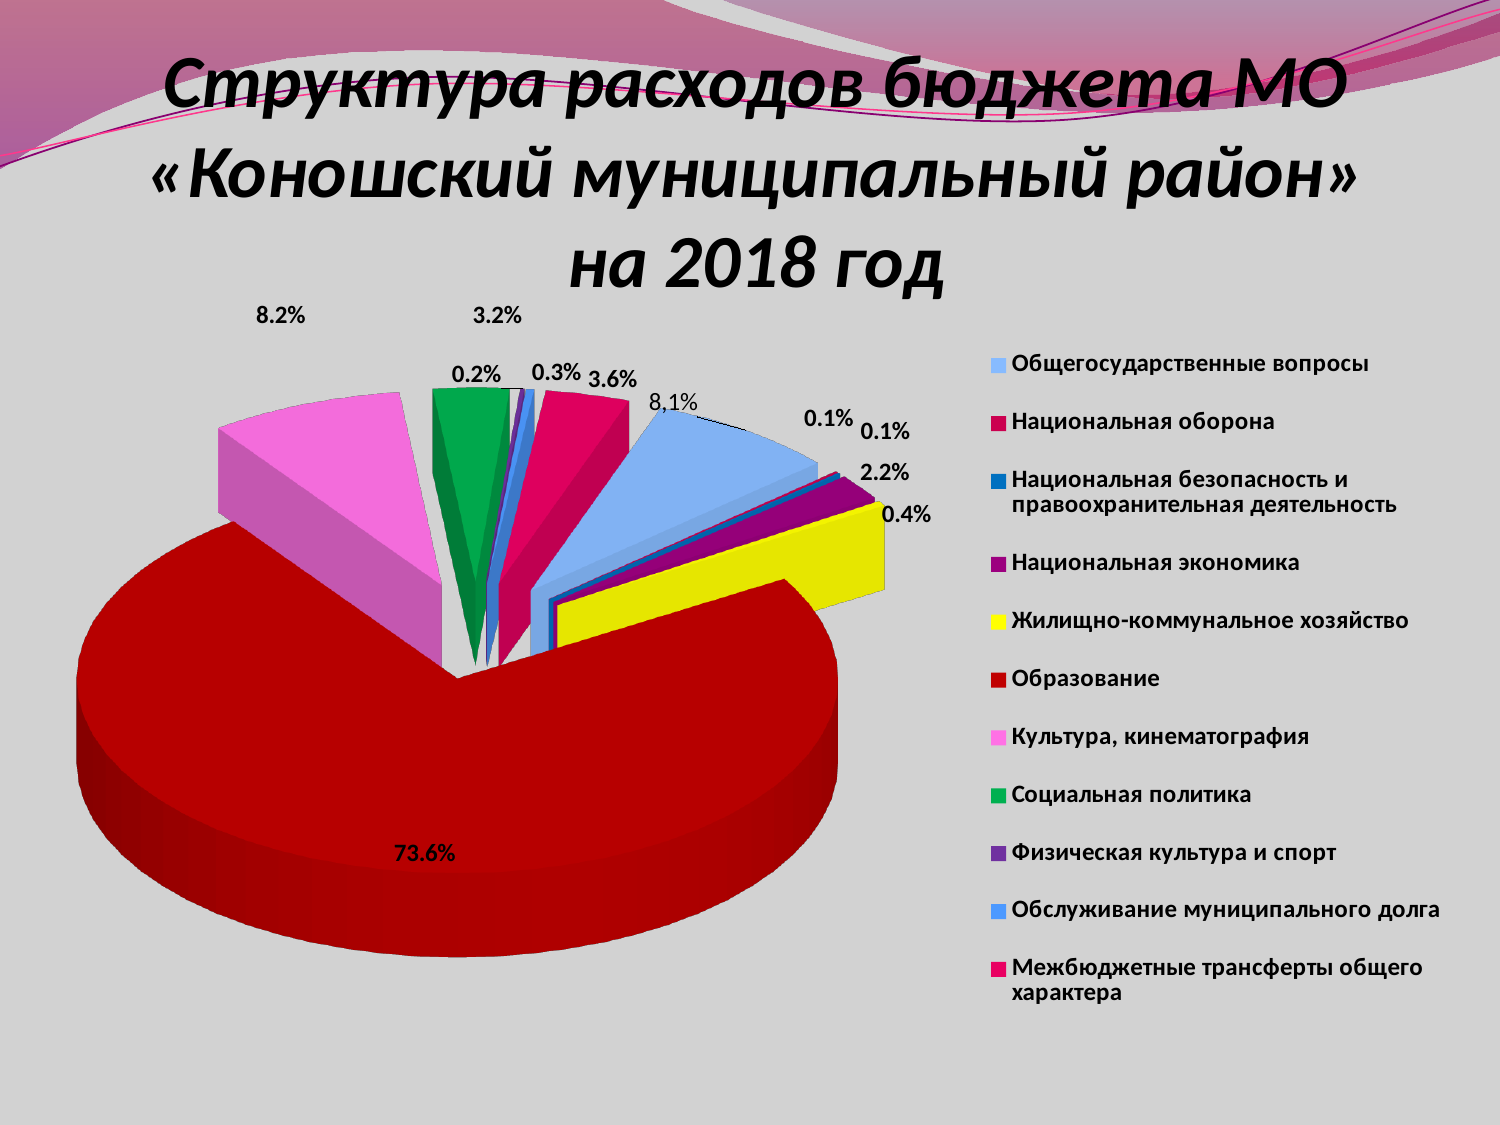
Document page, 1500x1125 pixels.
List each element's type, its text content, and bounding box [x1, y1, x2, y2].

text_box [748, 99, 785, 105]
text_box [265, 98, 275, 102]
title Структура расходов бюджета МО «Коношский муниципальный район» на 2018 год [75, 115, 1438, 303]
chart [0, 304, 1500, 1125]
text_box [1273, 74, 1283, 79]
text_box [342, 87, 363, 92]
text_box [1159, 100, 1170, 104]
text_box [1197, 92, 1209, 97]
text_box [287, 95, 297, 99]
text_box [1304, 59, 1336, 71]
text_box [311, 91, 327, 95]
text_box [793, 103, 813, 107]
